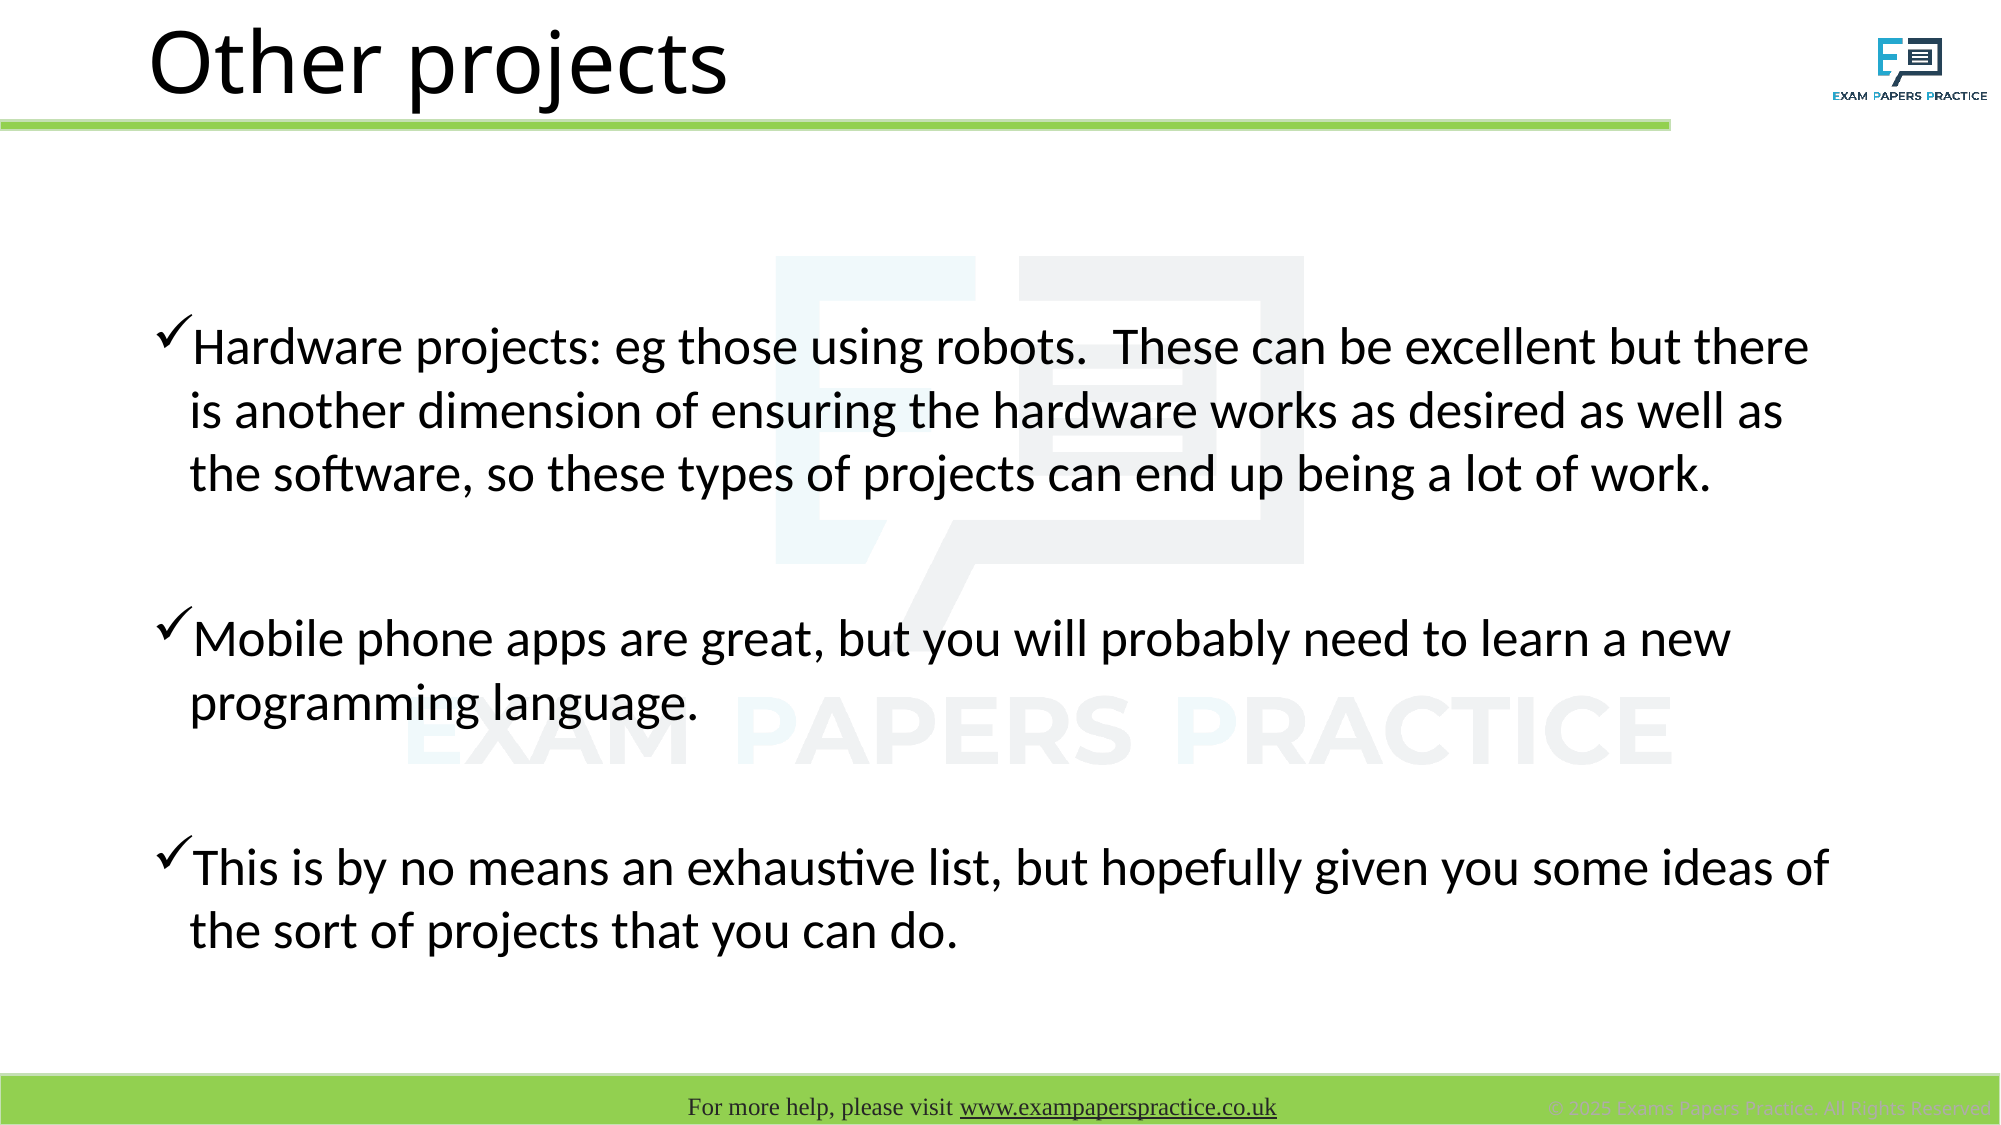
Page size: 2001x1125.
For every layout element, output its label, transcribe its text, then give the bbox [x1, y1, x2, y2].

title Other projects [132, 11, 1858, 121]
list Hardware projects: eg those using robots. These can be excellent but there is another dimension of ensuring the hardware works as desired as well as the software, so these types of projects can end up being a lot of work. Mobile phone apps are great, but you will probably need to learn a new programming language. This is by no means an exhaustive list, but hopefully given you some ideas of the sort of projects that you can do. [137, 304, 1863, 1018]
